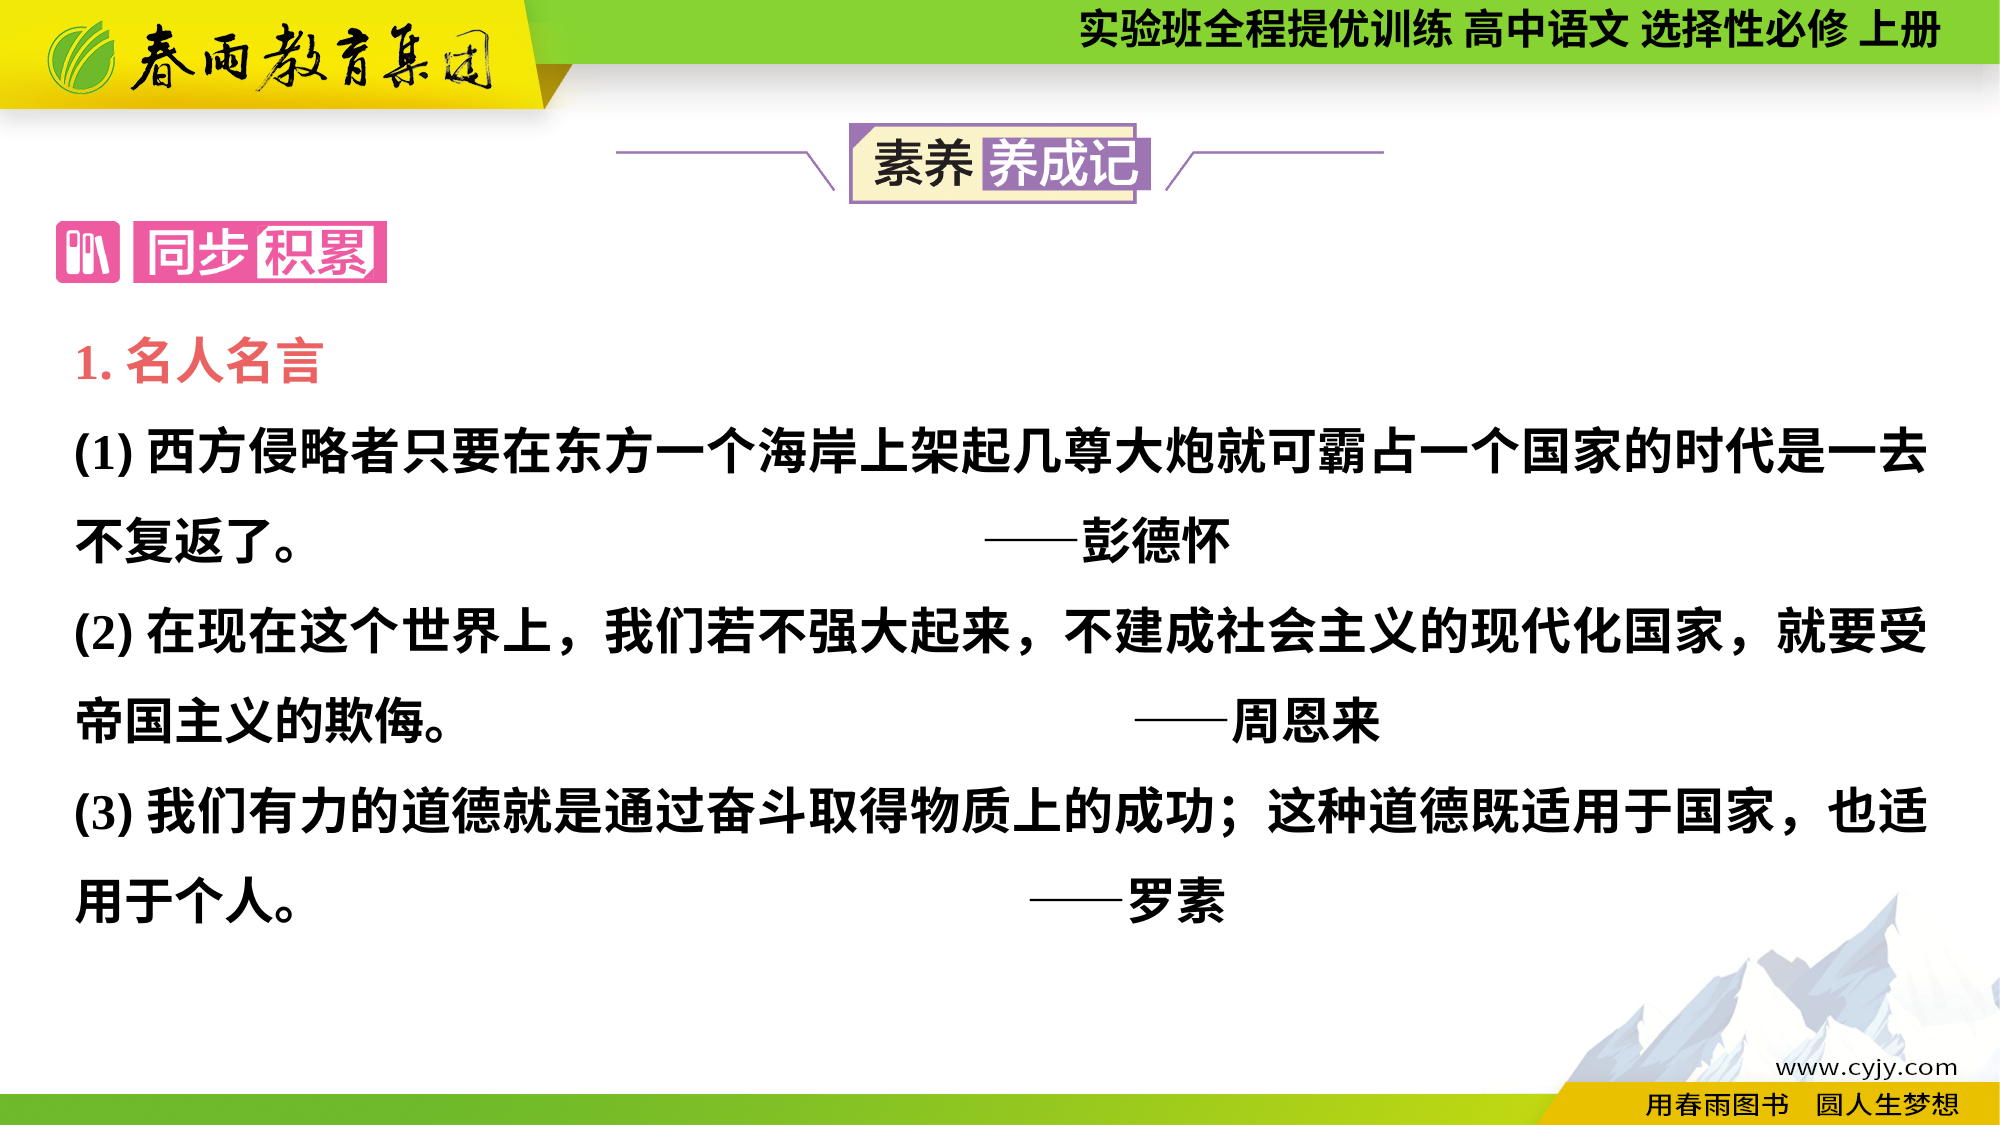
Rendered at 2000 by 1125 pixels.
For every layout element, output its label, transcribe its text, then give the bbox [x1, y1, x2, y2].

picture [0, 0, 2000, 1125]
list 1.名人名言 (1)西方侵略者只要在东方一个海岸上架起几尊大炮就可霸占一个国家的时代是一去不复返了。 ——彭德怀 (2)在现在这个世界上，我们若不强大起来，不建成社会主义的现代化国家，就要受帝国主义的欺侮。 ——周恩来 (3)我们有力的道德就是通过奋斗取得物质上的成功；这种道德既适用于国家，也适用于个人。 ——罗素 [59, 292, 1944, 944]
